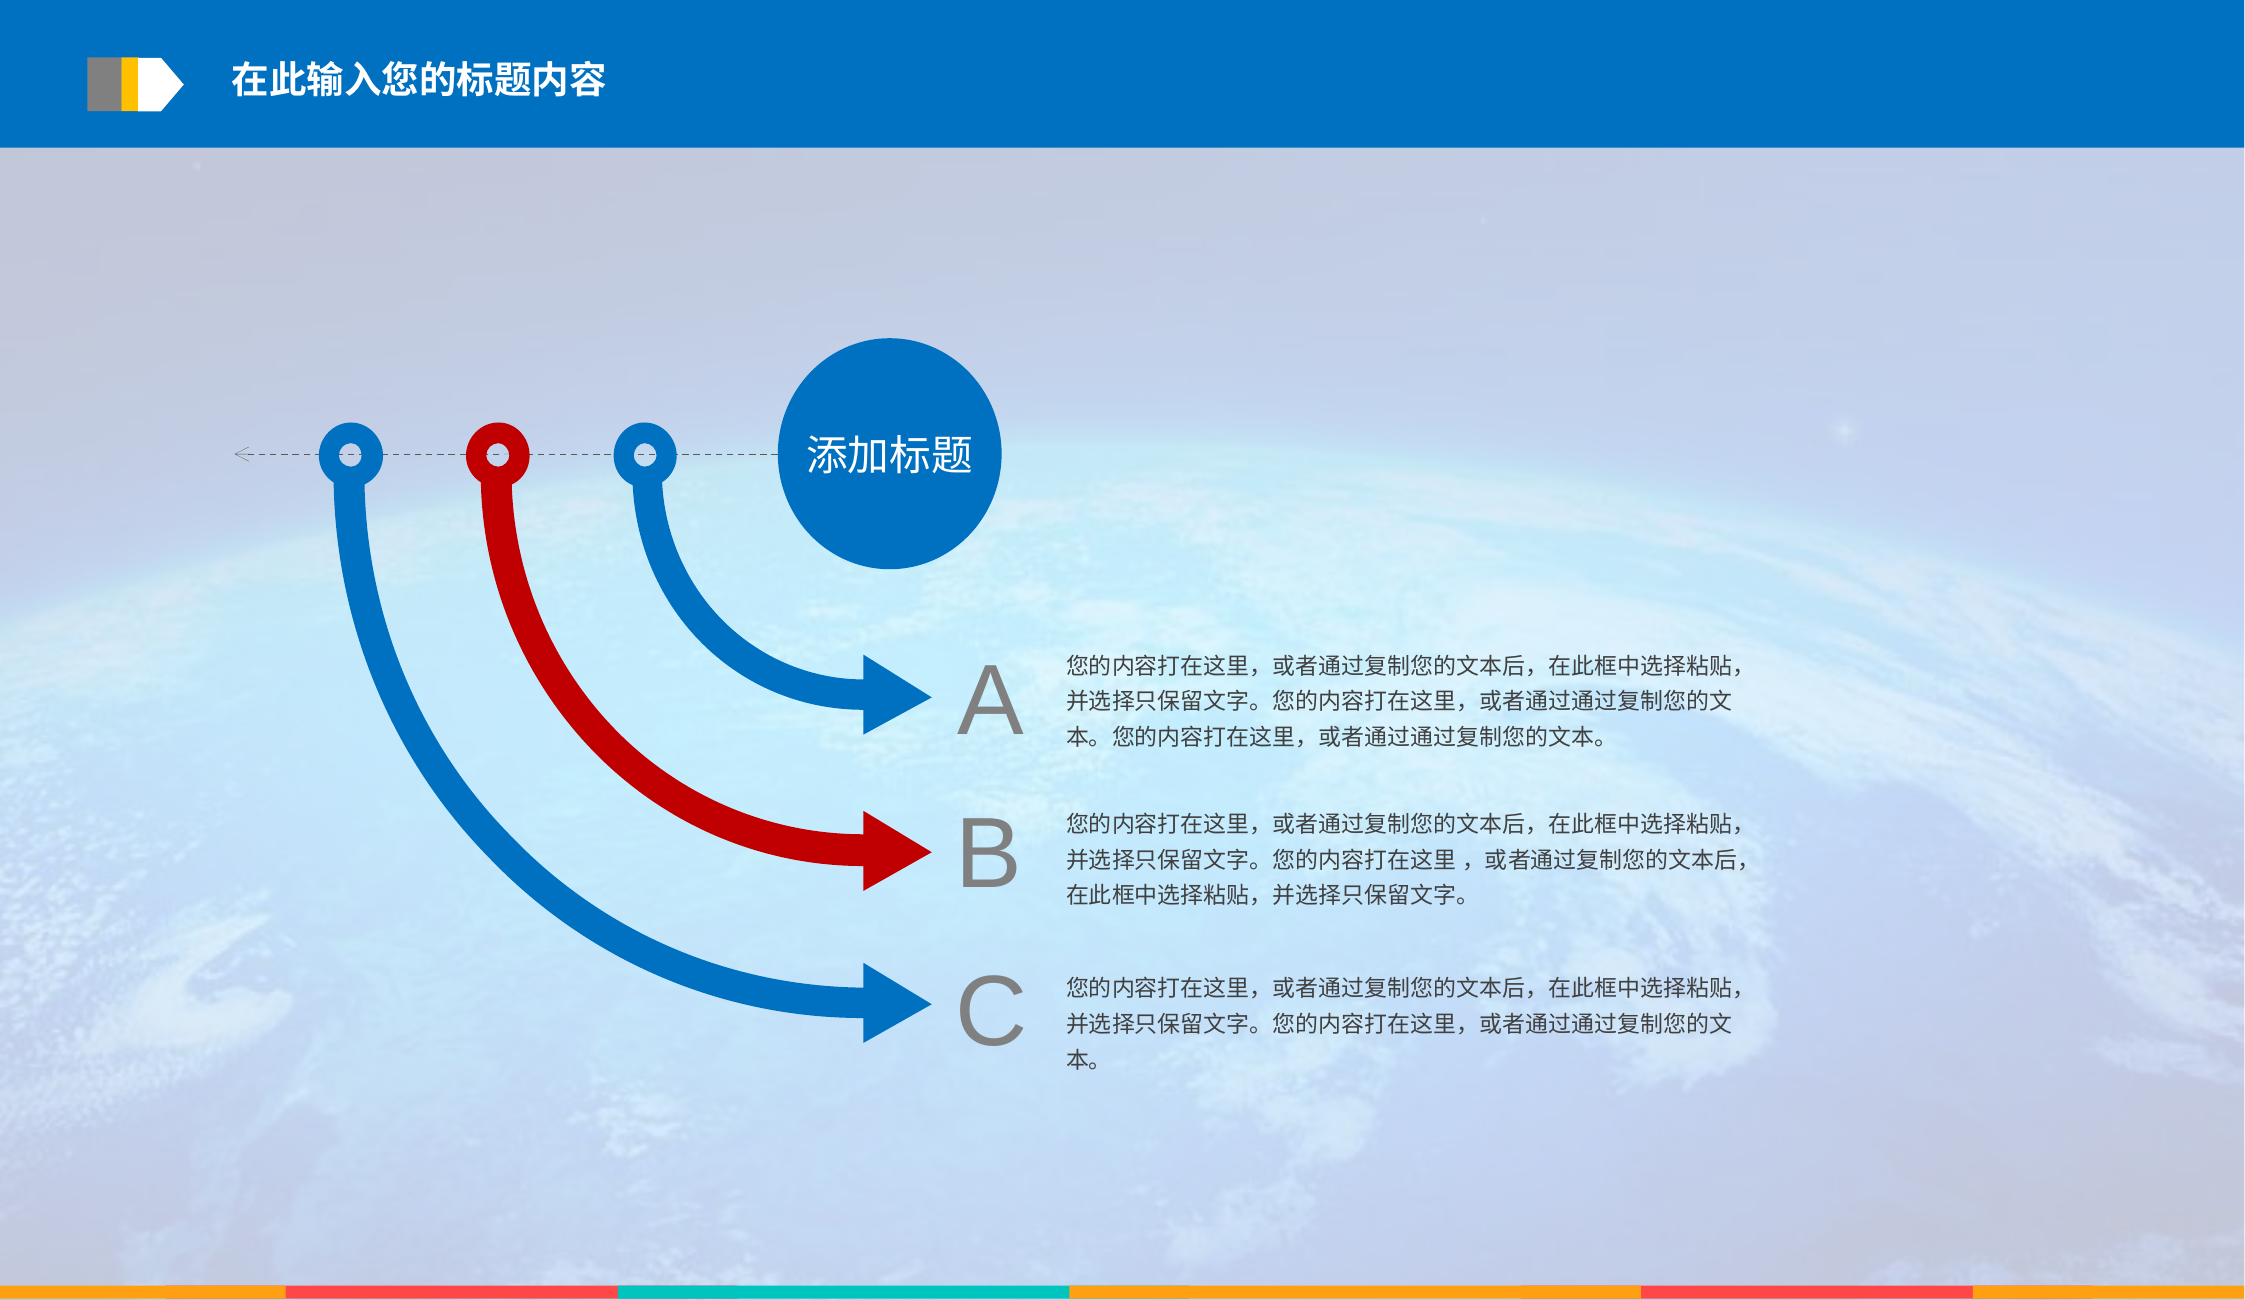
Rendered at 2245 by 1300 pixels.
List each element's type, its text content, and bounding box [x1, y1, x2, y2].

text_box [632, 472, 932, 735]
text_box B [942, 780, 1036, 914]
text_box 您的内容打在这里，或者通过复制您的文本后，在此框中选择粘贴，并选择只保留文字。您的内容打在这里，或者通过通过复制您的文本。您的内容打在这里，或者通过通过复制您的文本。 [1052, 636, 1763, 757]
text_box 添加标题 [777, 338, 1002, 570]
text_box [1642, 1284, 1972, 1300]
text_box [318, 422, 384, 485]
text_box [0, 0, 2245, 149]
text_box 在此输入您的标题内容 [219, 49, 998, 108]
text_box [466, 422, 530, 485]
text_box [1068, 1284, 1642, 1300]
text_box [613, 422, 677, 485]
text_box [234, 446, 255, 462]
text_box [333, 472, 932, 1043]
text_box [0, 1284, 287, 1300]
text_box [287, 1284, 617, 1300]
text_box A [944, 627, 1038, 761]
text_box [87, 57, 184, 112]
text_box C [942, 938, 1042, 1072]
text_box [617, 1284, 1068, 1300]
text_box [1972, 1284, 2245, 1300]
text_box 您的内容打在这里，或者通过复制您的文本后，在此框中选择粘贴，并选择只保留文字。您的内容打在这里，或者通过通过复制您的文本。 [1052, 959, 1763, 1080]
text_box [480, 472, 932, 891]
text_box 您的内容打在这里，或者通过复制您的文本后，在此框中选择粘贴，并选择只保留文字。您的内容打在这里 ，或者通过复制您的文本后，在此框中选择粘贴，并选择只保留文字。 [1052, 794, 1763, 916]
